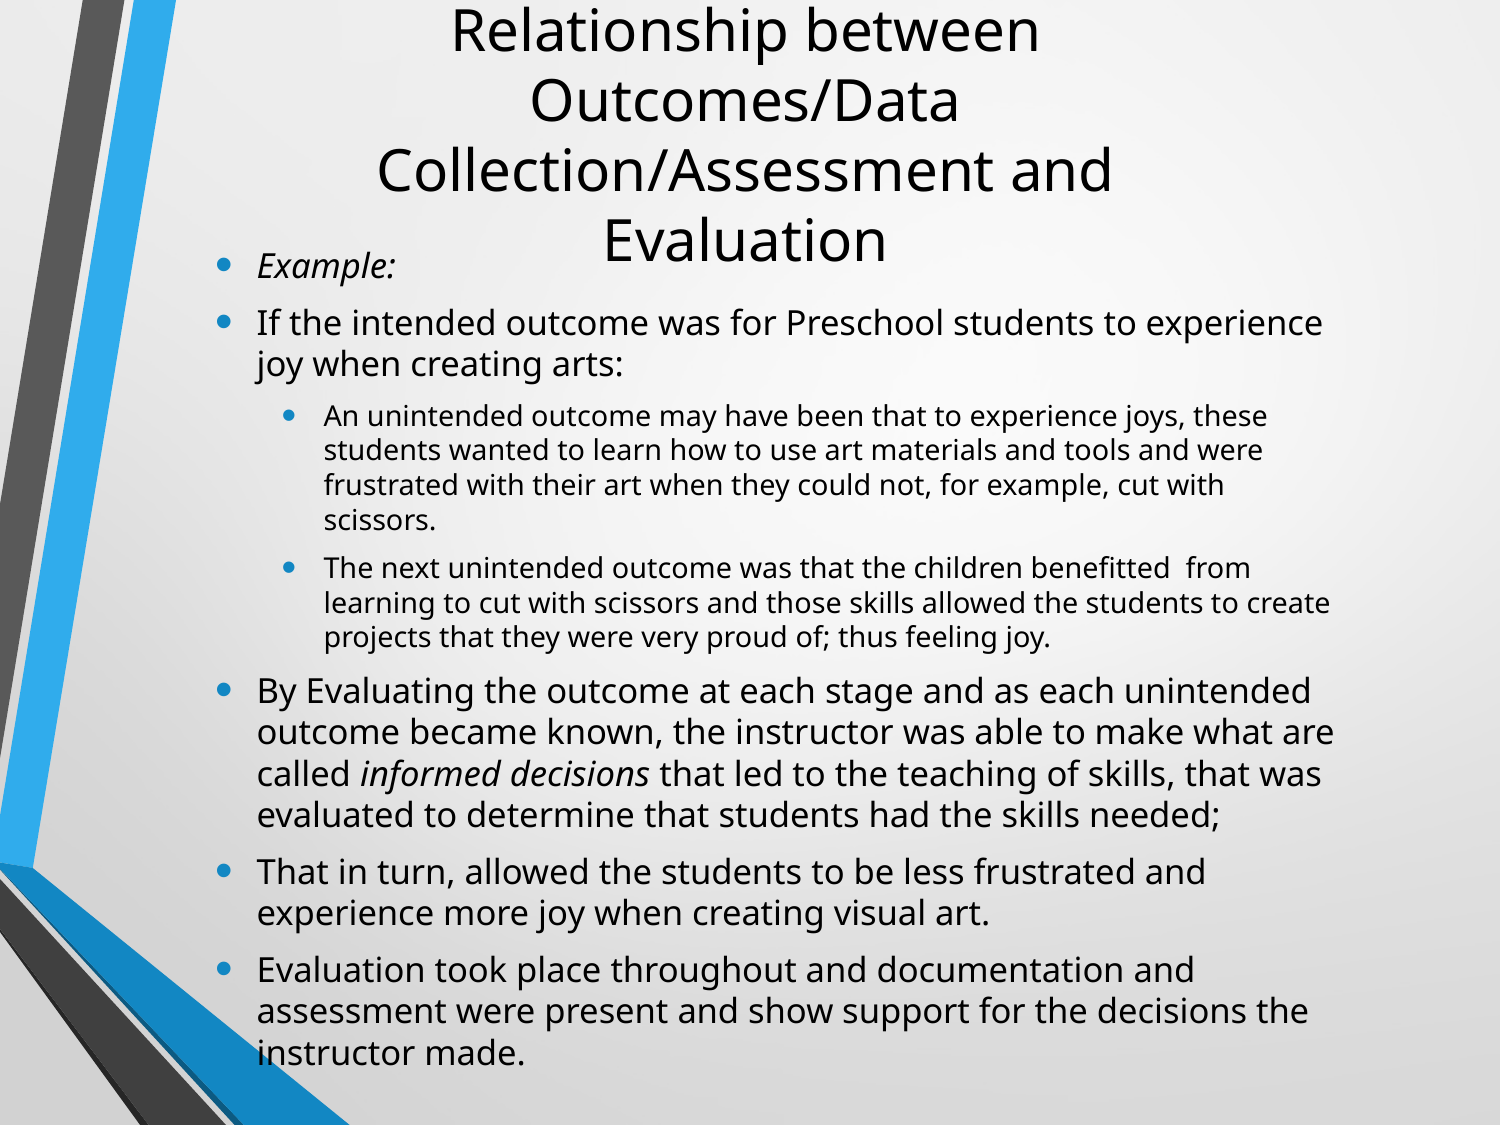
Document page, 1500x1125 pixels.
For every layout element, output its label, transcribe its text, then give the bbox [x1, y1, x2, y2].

list Example: If the intended outcome was for Preschool students to experience joy when creating arts: An unintended outcome may have been that to experience joys, these students wanted to learn how to use art materials and tools and were frustrated with their art when they could not, for example, cut with scissors. The next unintended outcome was that the children benefitted from learning to cut with scissors and those skills allowed the students to create projects that they were very proud of; thus feeling joy. By Evaluating the outcome at each stage and as each unintended outcome became known, the instructor was able to make what are called informed decisions that led to the teaching of skills, that was evaluated to determine that students had the skills needed; That in turn, allowed the students to be less frustrated and experience more joy when creating visual art. Evaluation took place throughout and documentation and assessment were present and show support for the decisions the instructor made. [200, 236, 1350, 1087]
title Relationship between Outcomes/Data Collection/Assessment and Evaluation [225, 24, 1267, 236]
